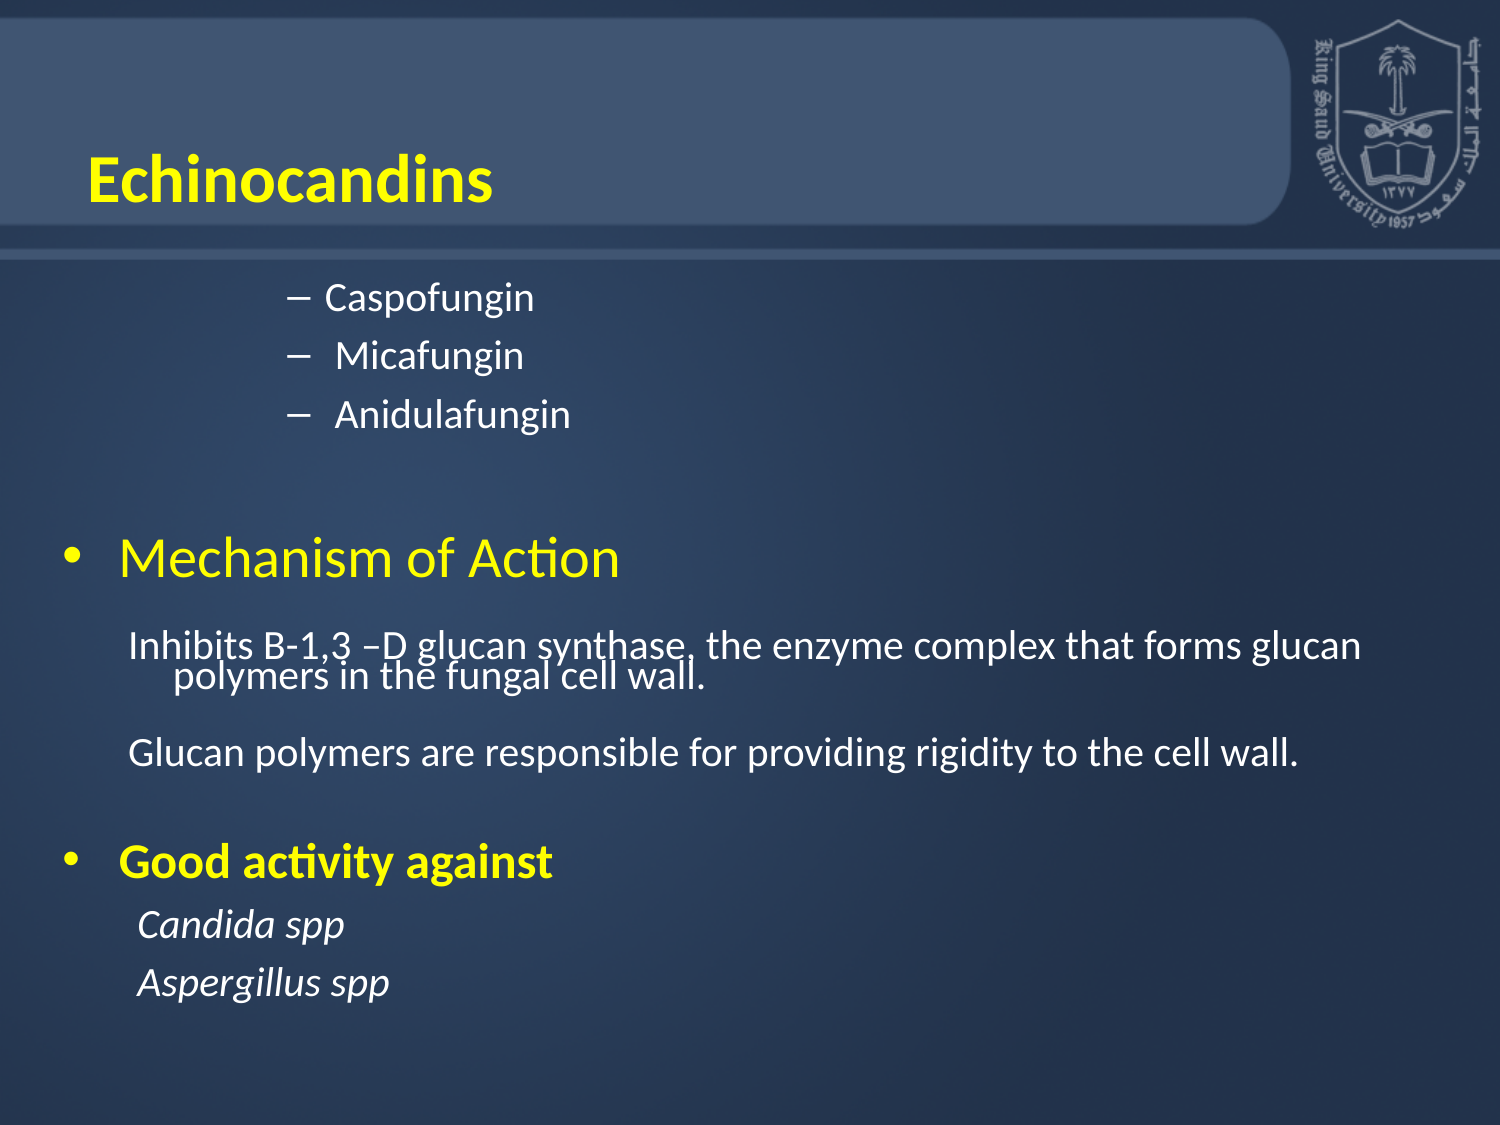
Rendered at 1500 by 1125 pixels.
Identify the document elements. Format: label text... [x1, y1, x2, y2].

title Echinocandins [87, 66, 1376, 217]
picture [0, 0, 1500, 1125]
subtitle Caspofungin Micafungin Anidulafungin Mechanism of Action Inhibits B-1,3 –D glucan synthase, the enzyme complex that forms glucan polymers in the fungal cell wall. Glucan polymers are responsible for providing rigidity to the cell wall. Good activity against Candida spp Aspergillus spp [62, 262, 1476, 951]
